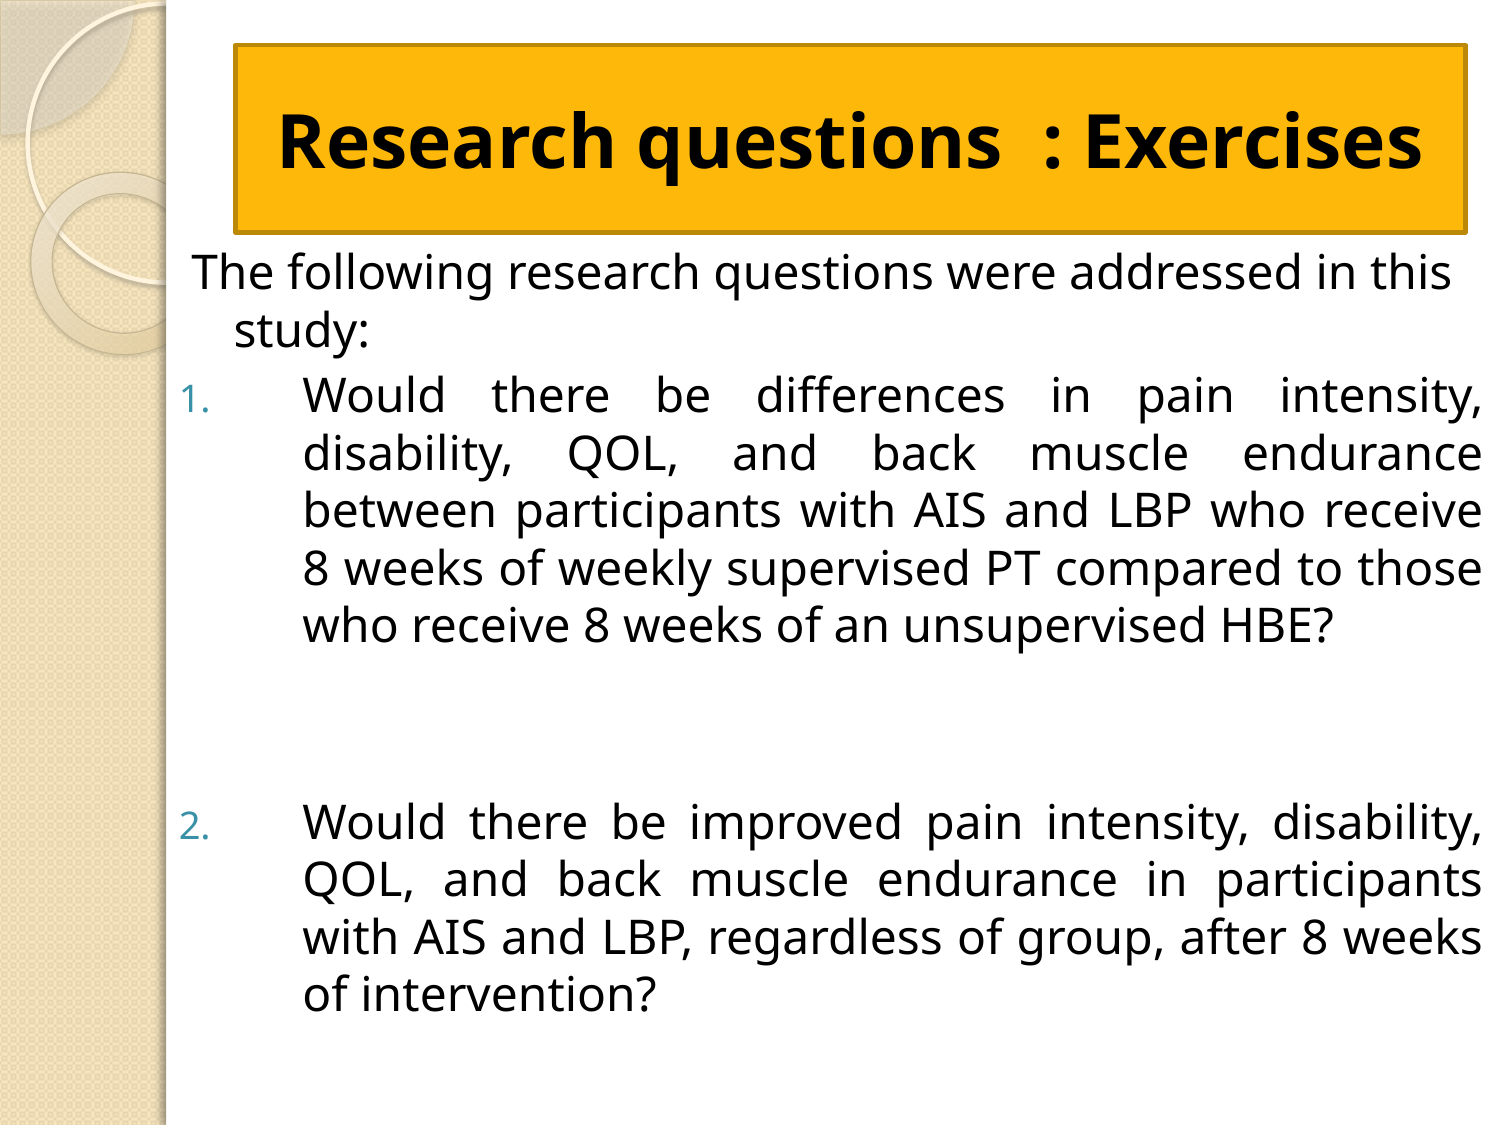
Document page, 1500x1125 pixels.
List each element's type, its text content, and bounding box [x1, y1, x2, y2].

title Research questions : Exercises [233, 43, 1468, 234]
list The following research questions were addressed in this study: Would there be differences in pain intensity, disability, QOL, and back muscle endurance between participants with AIS and LBP who receive 8 weeks of weekly supervised PT compared to those who receive 8 weeks of an unsupervised HBE? Would there be improved pain intensity, disability, QOL, and back muscle endurance in participants with AIS and LBP, regardless of group, after 8 weeks of intervention? [164, 234, 1500, 1067]
